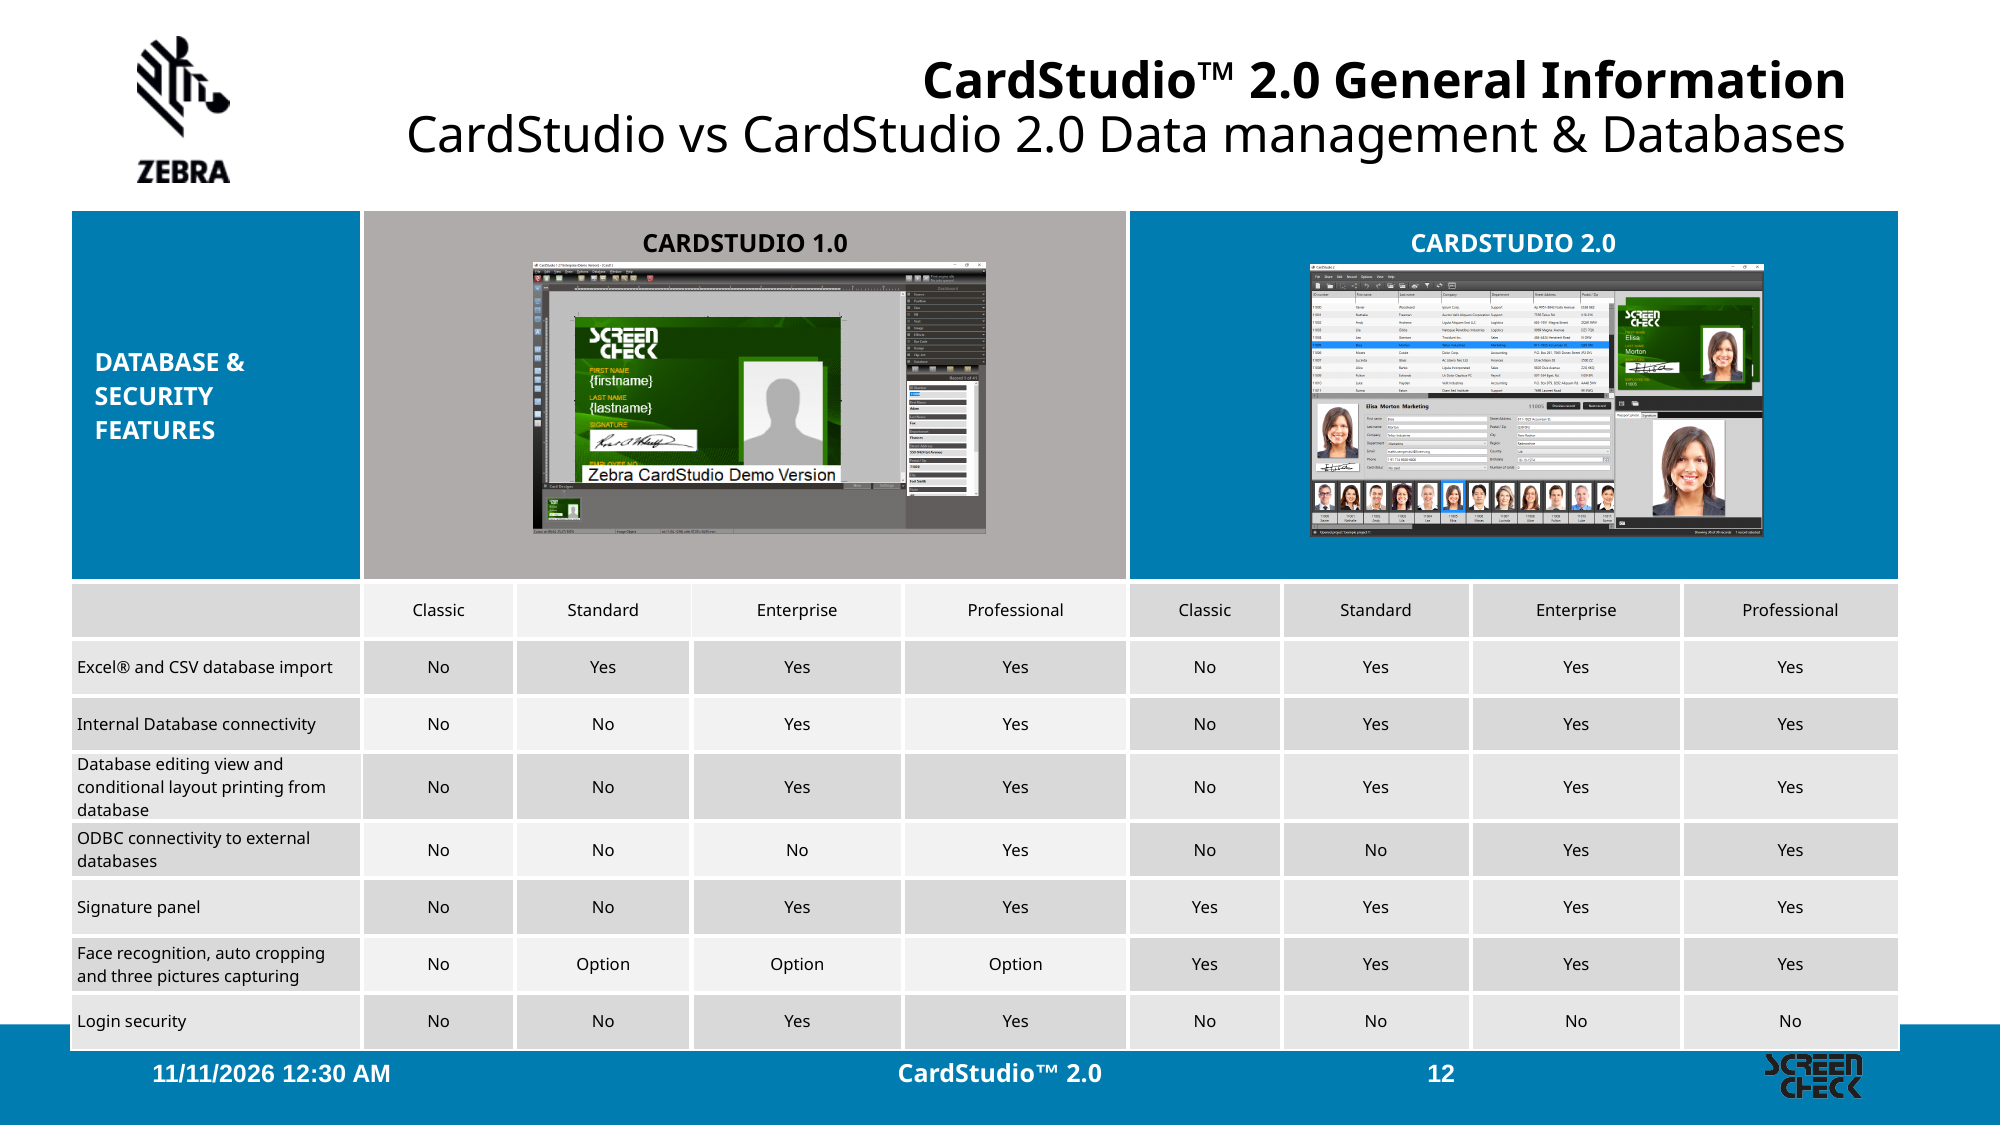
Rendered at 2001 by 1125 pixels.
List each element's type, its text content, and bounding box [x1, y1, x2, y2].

table_header DATABASE & SECURITY FEATURES [72, 211, 360, 579]
picture [1781, 1055, 1794, 1098]
table_cell Yes [1130, 938, 1280, 991]
table_cell Yes [1473, 641, 1680, 694]
picture [1830, 1055, 1843, 1059]
table_cell Yes [1473, 698, 1680, 750]
table_cell No [1130, 641, 1280, 694]
table_cell Enterprise [1473, 584, 1680, 637]
table_cell Yes [1684, 754, 1898, 819]
table_cell Yes [1130, 880, 1280, 934]
picture [1797, 1055, 1827, 1075]
table_cell No [1284, 995, 1469, 1049]
table_cell Professional [1684, 584, 1898, 637]
table_cell Enterprise [692, 584, 901, 637]
table_cell Yes [1284, 698, 1469, 750]
table_cell Classic [364, 584, 513, 637]
table_cell No [517, 698, 689, 750]
table_cell Yes [694, 698, 901, 750]
table_cell Yes [1473, 938, 1680, 991]
picture [1814, 1086, 1827, 1098]
picture [1311, 265, 1763, 536]
table_cell Standard [517, 584, 691, 637]
table_cell No [1130, 698, 1280, 750]
picture [1797, 1077, 1811, 1098]
table_cell Excel® and CSV database import [72, 641, 360, 694]
table_cell Standard [1284, 584, 1469, 637]
slide_number 12 [1412, 1051, 1743, 1103]
table_cell Option [694, 938, 901, 991]
table_cell Yes [1684, 641, 1898, 694]
table_cell No [517, 880, 689, 934]
picture [1830, 1063, 1843, 1098]
table_cell Yes [1284, 754, 1469, 819]
table_cell No [517, 754, 689, 819]
table_cell Yes [905, 880, 1126, 934]
table_cell Yes [905, 995, 1126, 1049]
table_cell No [364, 641, 513, 694]
table_cell Yes [1284, 641, 1469, 694]
title CardStudio™ 2.0 General Information CardStudio vs CardStudio 2.0 Data management & Databases [390, 49, 1863, 170]
table_cell Login security [72, 995, 360, 1049]
table_cell Yes [1473, 823, 1680, 876]
table_cell Yes [1684, 938, 1898, 991]
footer CardStudio™ 2.0 [662, 1051, 1338, 1103]
table_cell No [1473, 995, 1680, 1049]
table_cell Internal Database connectivity [72, 698, 360, 750]
picture [137, 36, 230, 183]
table_cell Face recognition, auto cropping and three pictures capturing [72, 938, 360, 991]
table_cell No [1130, 754, 1280, 819]
table_cell Yes [1473, 880, 1680, 934]
table_cell Yes [1684, 823, 1898, 876]
table_cell Signature panel [72, 880, 360, 934]
table_cell No [363, 754, 513, 819]
table_cell Yes [1684, 698, 1898, 750]
picture [1814, 1063, 1827, 1082]
table_cell No [517, 823, 689, 876]
table_cell Yes [694, 995, 901, 1049]
table_cell Professional [905, 584, 1126, 637]
table_cell No [1130, 995, 1280, 1049]
table_cell No [1130, 823, 1280, 876]
table_cell Classic [1130, 584, 1280, 637]
table_cell Yes [1284, 938, 1469, 991]
table_cell Yes [1473, 754, 1680, 819]
table_cell Option [905, 938, 1126, 991]
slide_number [137, 1051, 588, 1103]
table_cell No [694, 823, 901, 876]
table_header CARDSTUDIO 2.0 [1130, 211, 1898, 579]
table_cell ODBC connectivity to external databases [72, 823, 360, 876]
table_cell Yes [905, 823, 1126, 876]
table_cell No [364, 698, 513, 750]
table_cell Yes [905, 754, 1126, 819]
table_cell No [364, 995, 513, 1049]
table_cell No [364, 823, 513, 876]
table_cell Yes [694, 880, 901, 934]
table_cell Yes [694, 754, 901, 819]
table_cell Yes [517, 641, 689, 694]
table_cell Yes [694, 641, 901, 694]
picture [533, 262, 986, 534]
table_cell [72, 584, 360, 637]
table_cell Option [517, 938, 689, 991]
table_cell No [364, 938, 513, 991]
table_cell Yes [905, 641, 1126, 694]
table_cell No [1684, 995, 1898, 1049]
table_cell Yes [905, 698, 1126, 750]
table_cell Yes [1284, 880, 1469, 934]
picture [1846, 1055, 1862, 1098]
table_cell No [1284, 823, 1469, 876]
table_cell Database editing view and conditional layout printing from database [72, 754, 361, 819]
table_cell Yes [1684, 880, 1898, 934]
table_cell No [517, 995, 689, 1049]
table_header CARDSTUDIO 1.0 [364, 211, 1126, 579]
table_cell No [364, 880, 513, 934]
picture [1765, 1055, 1779, 1075]
